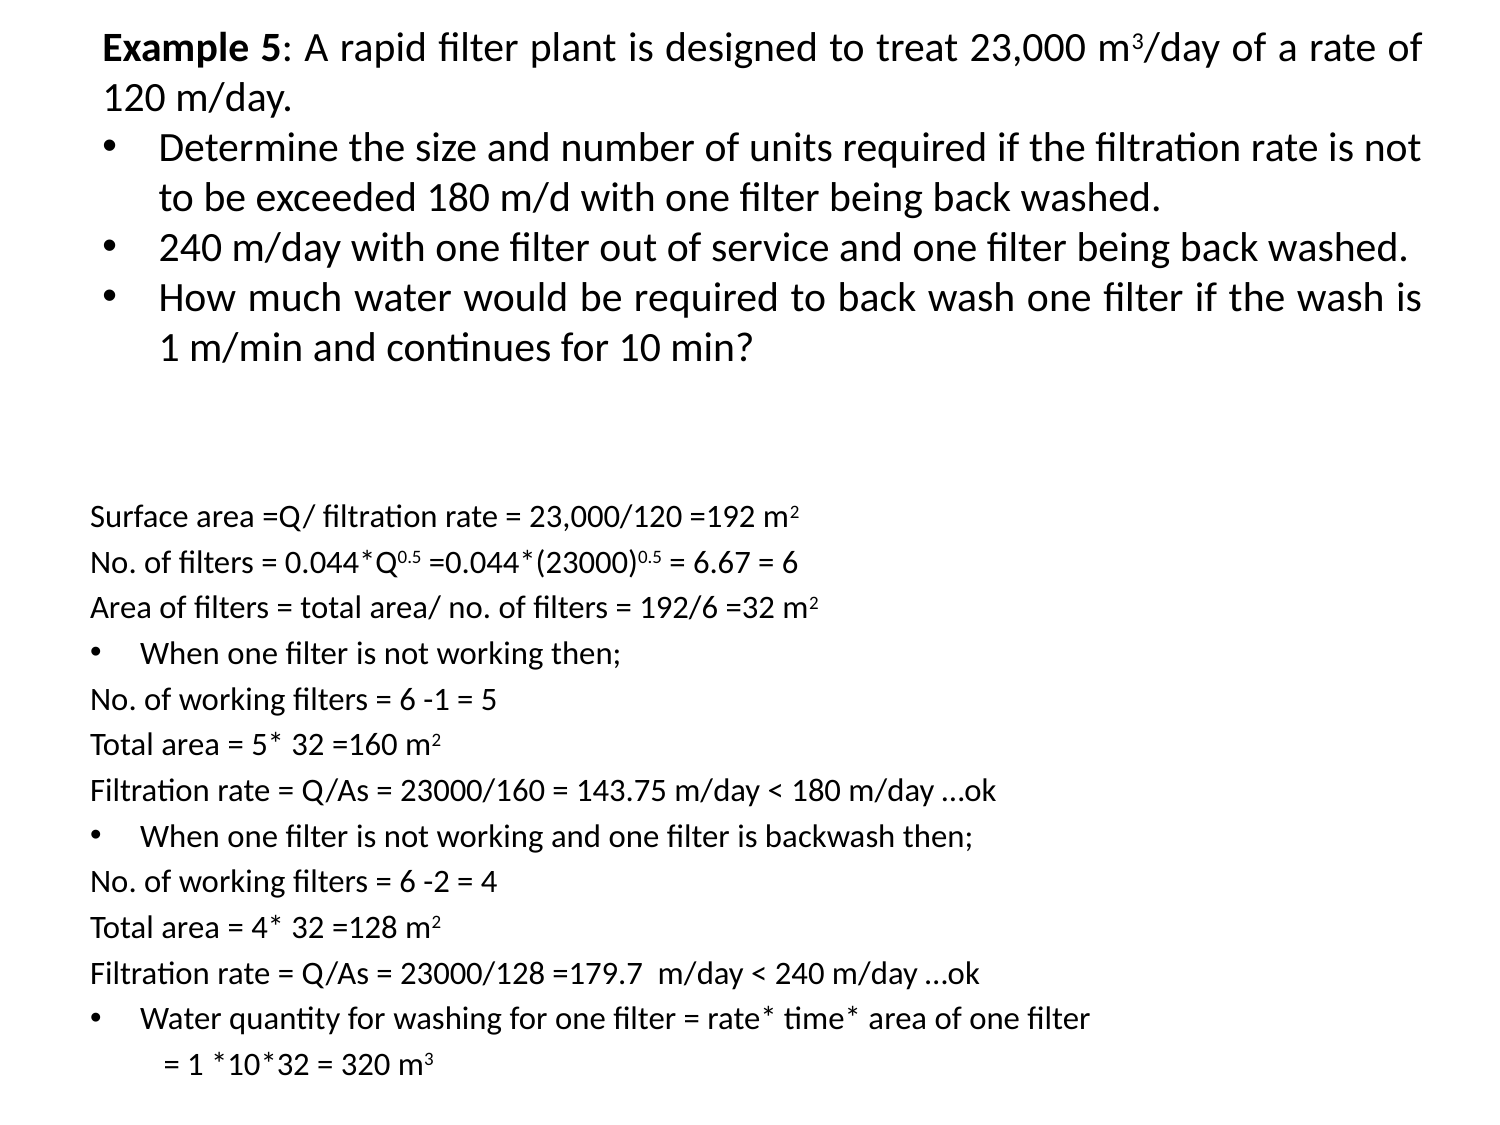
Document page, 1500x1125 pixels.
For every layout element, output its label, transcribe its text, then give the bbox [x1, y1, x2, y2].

list Surface area =Q/ filtration rate = 23,000/120 =192 m2 No. of filters = 0.044*Q0.5 =0.044*(23000)0.5 = 6.67 = 6 Area of filters = total area/ no. of filters = 192/6 =32 m2 When one filter is not working then; No. of working filters = 6 -1 = 5 Total area = 5* 32 =160 m2 Filtration rate = Q/As = 23000/160 = 143.75 m/day < 180 m/day …ok When one filter is not working and one filter is backwash then; No. of working filters = 6 -2 = 4 Total area = 4* 32 =128 m2 Filtration rate = Q/As = 23000/128 =179.7 m/day < 240 m/day …ok Water quantity for washing for one filter = rate* time* area of one filter = 1 *10*32 = 320 m3 [75, 487, 1425, 1100]
text_box Example 5: A rapid filter plant is designed to treat 23,000 m3/day of a rate of 120 m/day. Determine the size and number of units required if the filtration rate is not to be exceeded 180 m/d with one filter being back washed. 240 m/day with one filter out of service and one filter being back washed. How much water would be required to back wash one filter if the wash is 1 m/min and continues for 10 min? [87, 12, 1438, 378]
